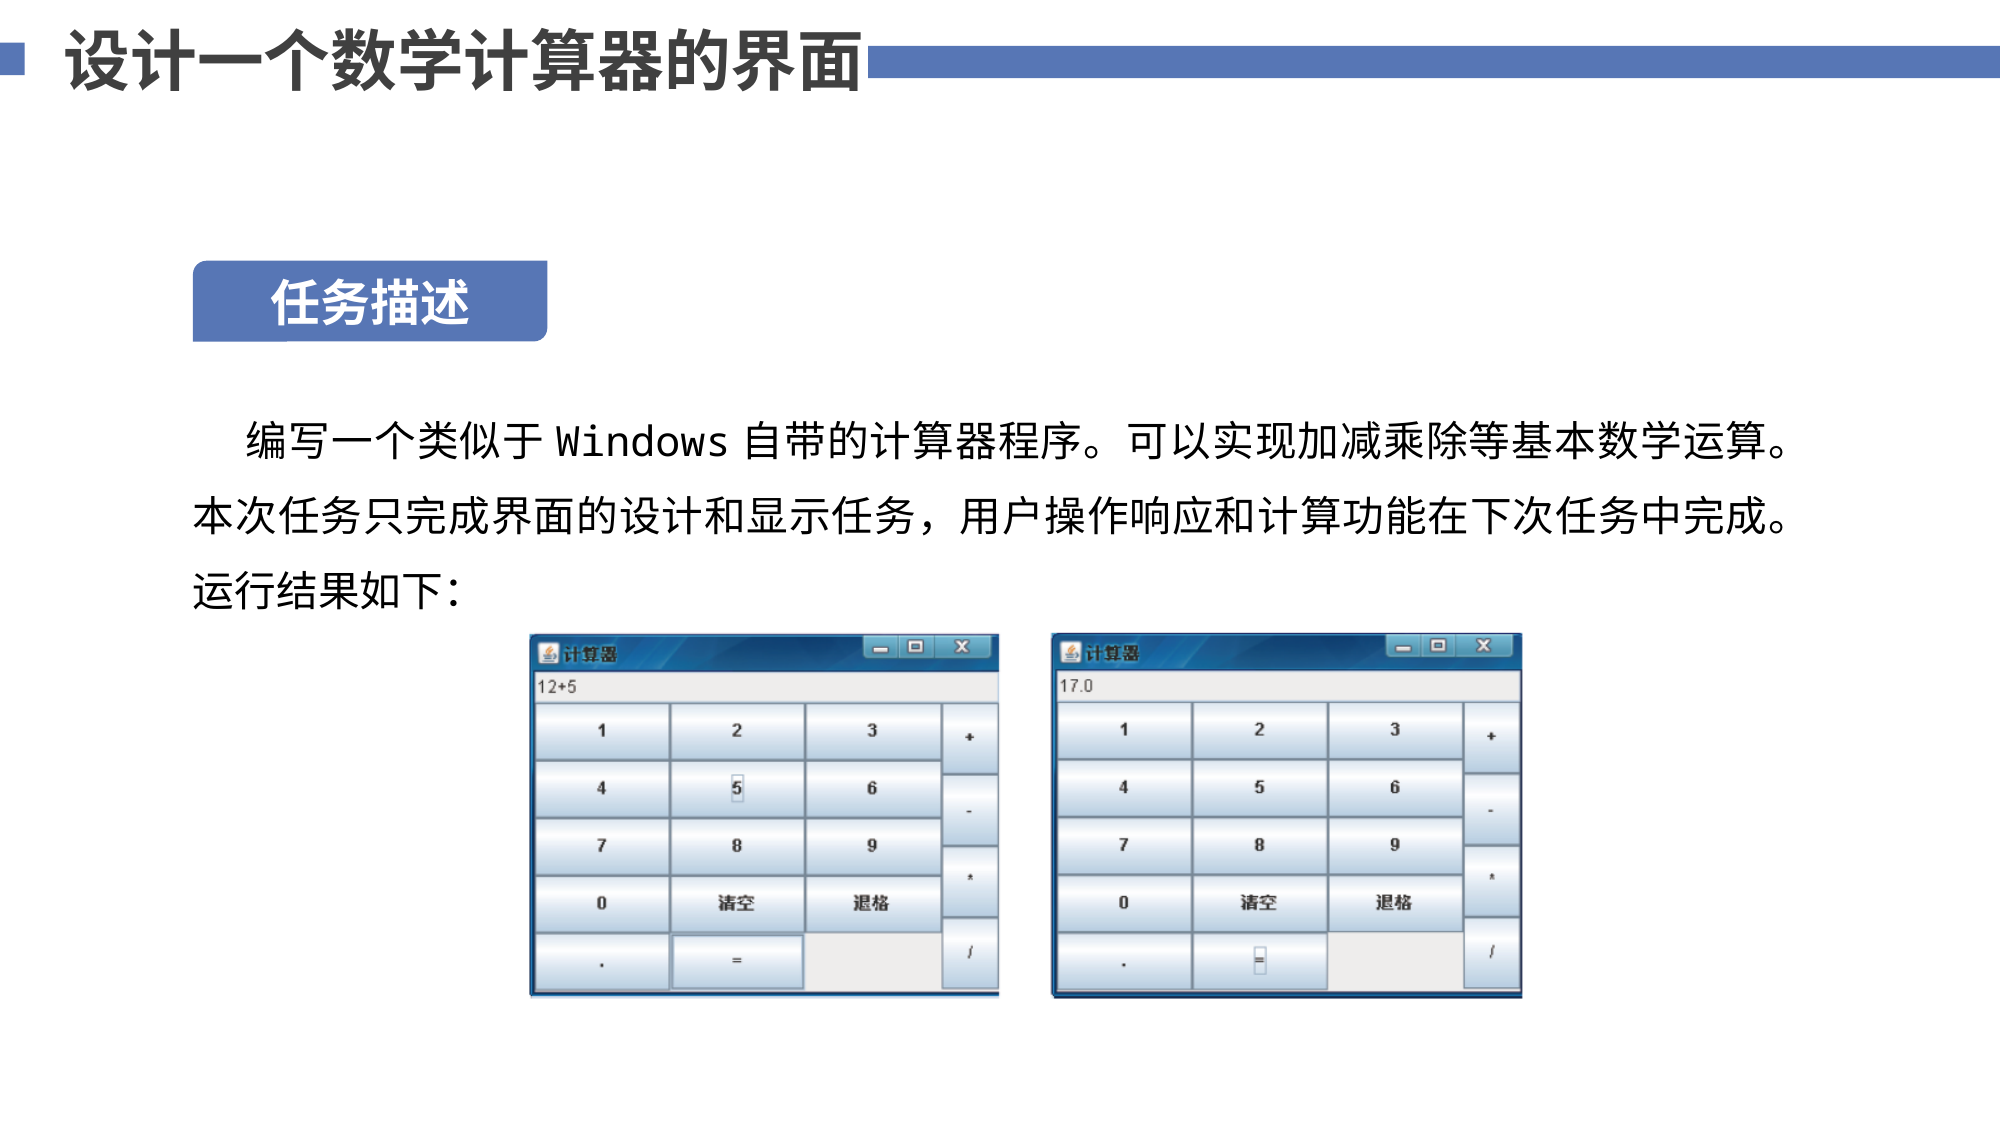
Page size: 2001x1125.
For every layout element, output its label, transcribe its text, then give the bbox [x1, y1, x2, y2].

text_box 编写一个类似于Windows自带的计算器程序。可以实现加减乘除等基本数学运算。本次任务只完成界面的设计和显示任务，用户操作响应和计算功能在下次任务中完成。运行结果如下： [192, 389, 1769, 615]
text_box [867, 45, 2000, 79]
picture [497, 623, 1540, 1030]
text_box 设计一个数学计算器的界面 [63, 18, 865, 99]
text_box 任务描述 [191, 259, 549, 343]
text_box [0, 41, 26, 76]
